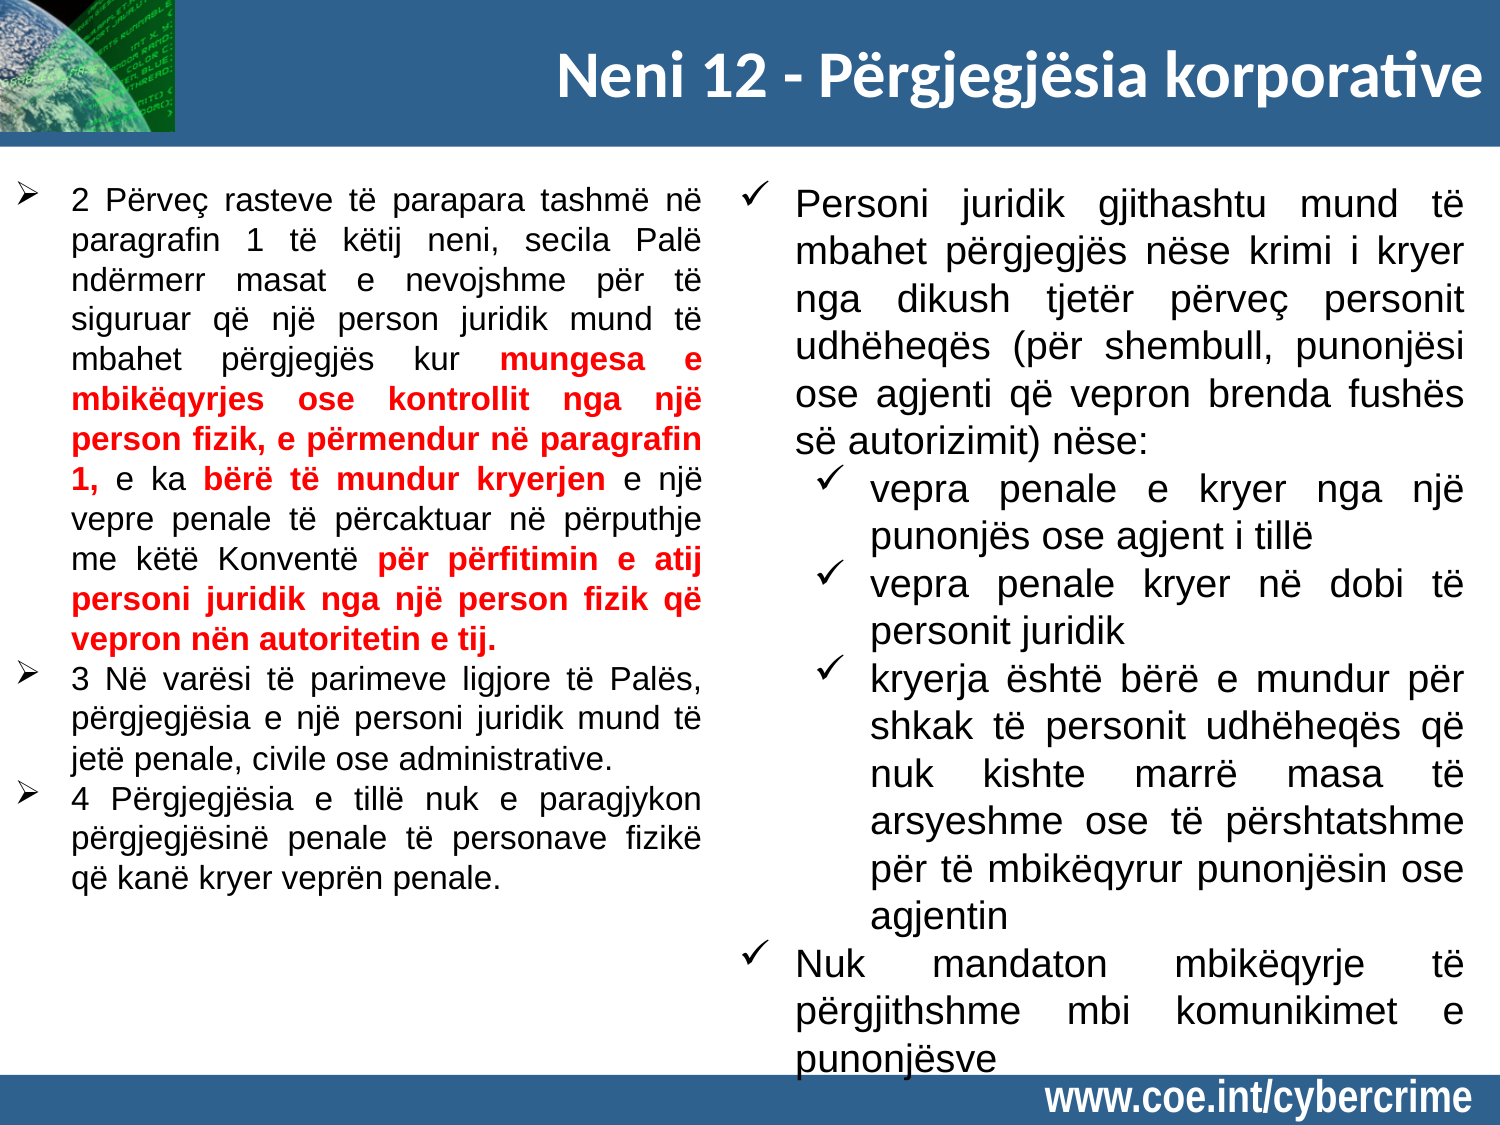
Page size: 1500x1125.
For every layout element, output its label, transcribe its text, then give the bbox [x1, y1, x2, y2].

text_box 2 Përveç rasteve të parapara tashmë në paragrafin 1 të këtij neni, secila Palë ndërmerr masat e nevojshme për të siguruar që një person juridik mund të mbahet përgjegjës kur mungesa e mbikëqyrjes ose kontrollit nga një person fizik, e përmendur në paragrafin 1, e ka bërë të mundur kryerjen e një vepre penale të përcaktuar në përputhje me këtë Konventë për përfitimin e atij personi juridik nga një person fizik që vepron nën autoritetin e tij. 3 Në varësi të parimeve ligjore të Palës, përgjegjësia e një personi juridik mund të jetë penale, civile ose administrative. 4 Përgjegjësia e tillë nuk e paragjykon përgjegjësinë penale të personave fizikë që kanë kryer veprën penale. [0, 170, 718, 904]
text_box [0, 1073, 1030, 1125]
picture [0, 0, 175, 132]
text_box Personi juridik gjithashtu mund të mbahet përgjegjës nëse krimi i kryer nga dikush tjetër përveç personit udhëheqës (për shembull, punonjësi ose agjenti që vepron brenda fushës së autorizimit) nëse: vepra penale e kryer nga një punonjës ose agjent i tillë vepra penale kryer në dobi të personit juridik kryerja është bërë e mundur për shkak të personit udhëheqës që nuk kishte marrë masa të arsyeshme ose të përshtatshme për të mbikëqyrur punonjësin ose agjentin Nuk mandaton mbikëqyrje të përgjithshme mbi komunikimet e punonjësve [724, 170, 1480, 1088]
text_box www.coe.int/cybercrime [1030, 1059, 1500, 1125]
text_box Neni 12 - Përgjegjësia korporative [0, 0, 1500, 149]
